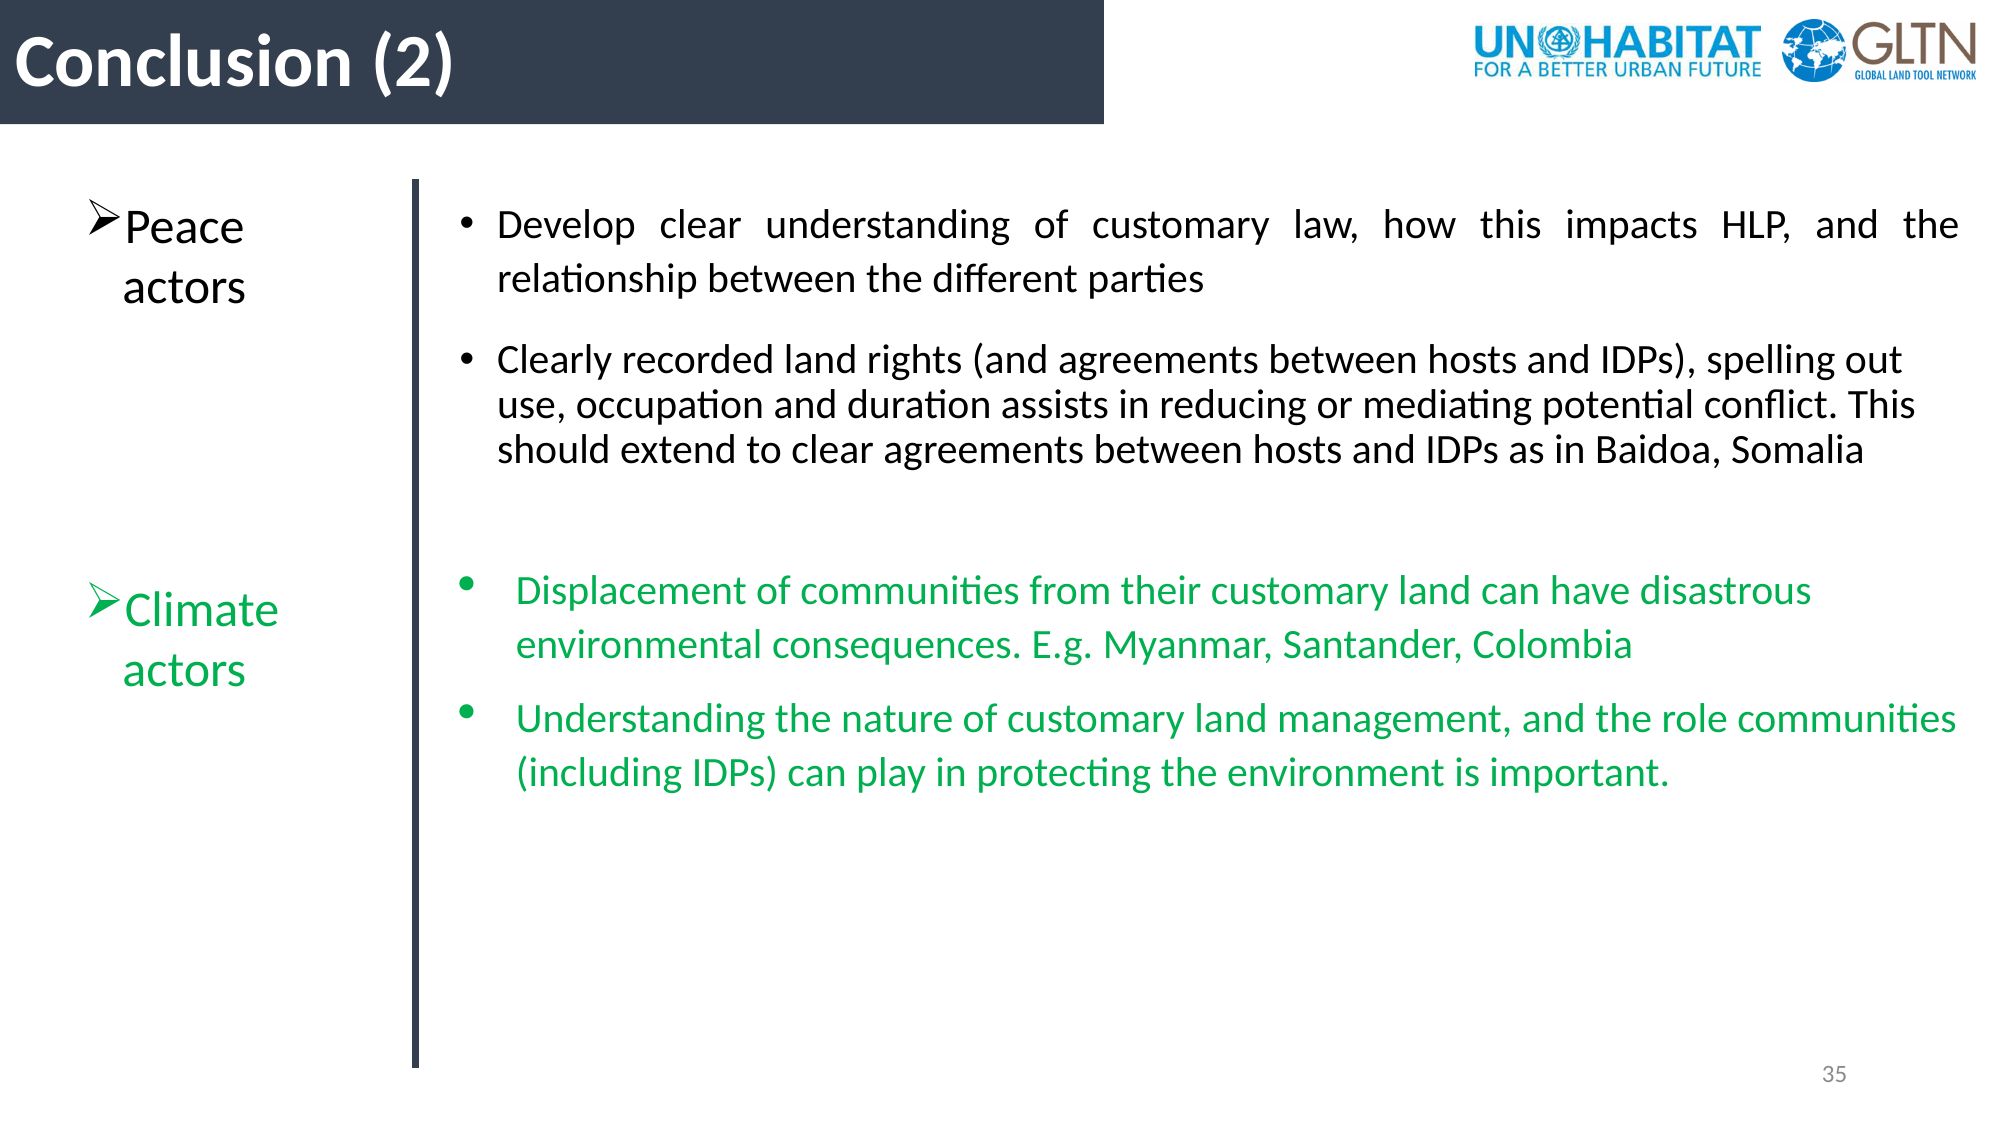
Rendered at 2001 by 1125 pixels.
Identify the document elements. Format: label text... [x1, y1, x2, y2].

list Peace actors Climate actors [70, 287, 341, 1069]
text_box Develop clear understanding of customary law, how this impacts HLP, and the relationship between the different parties Clearly recorded land rights (and agreements between hosts and IDPs), spelling out use, occupation and duration assists in reducing or mediating potential conflict. This should extend to clear agreements between hosts and IDPs as in Baidoa, Somalia Displacement of communities from their customary land can have disastrous environmental consequences. E.g. Myanmar, Santander, Colombia Understanding the nature of customary land management, and the role communities (including IDPs) can play in protecting the environment is important. [444, 185, 1976, 1125]
text_box Conclusion (2) [0, 0, 1104, 125]
text_box [24, 125, 968, 287]
picture [1475, 23, 1761, 79]
picture [1782, 19, 1976, 83]
slide_number 35 [1412, 1042, 1863, 1103]
